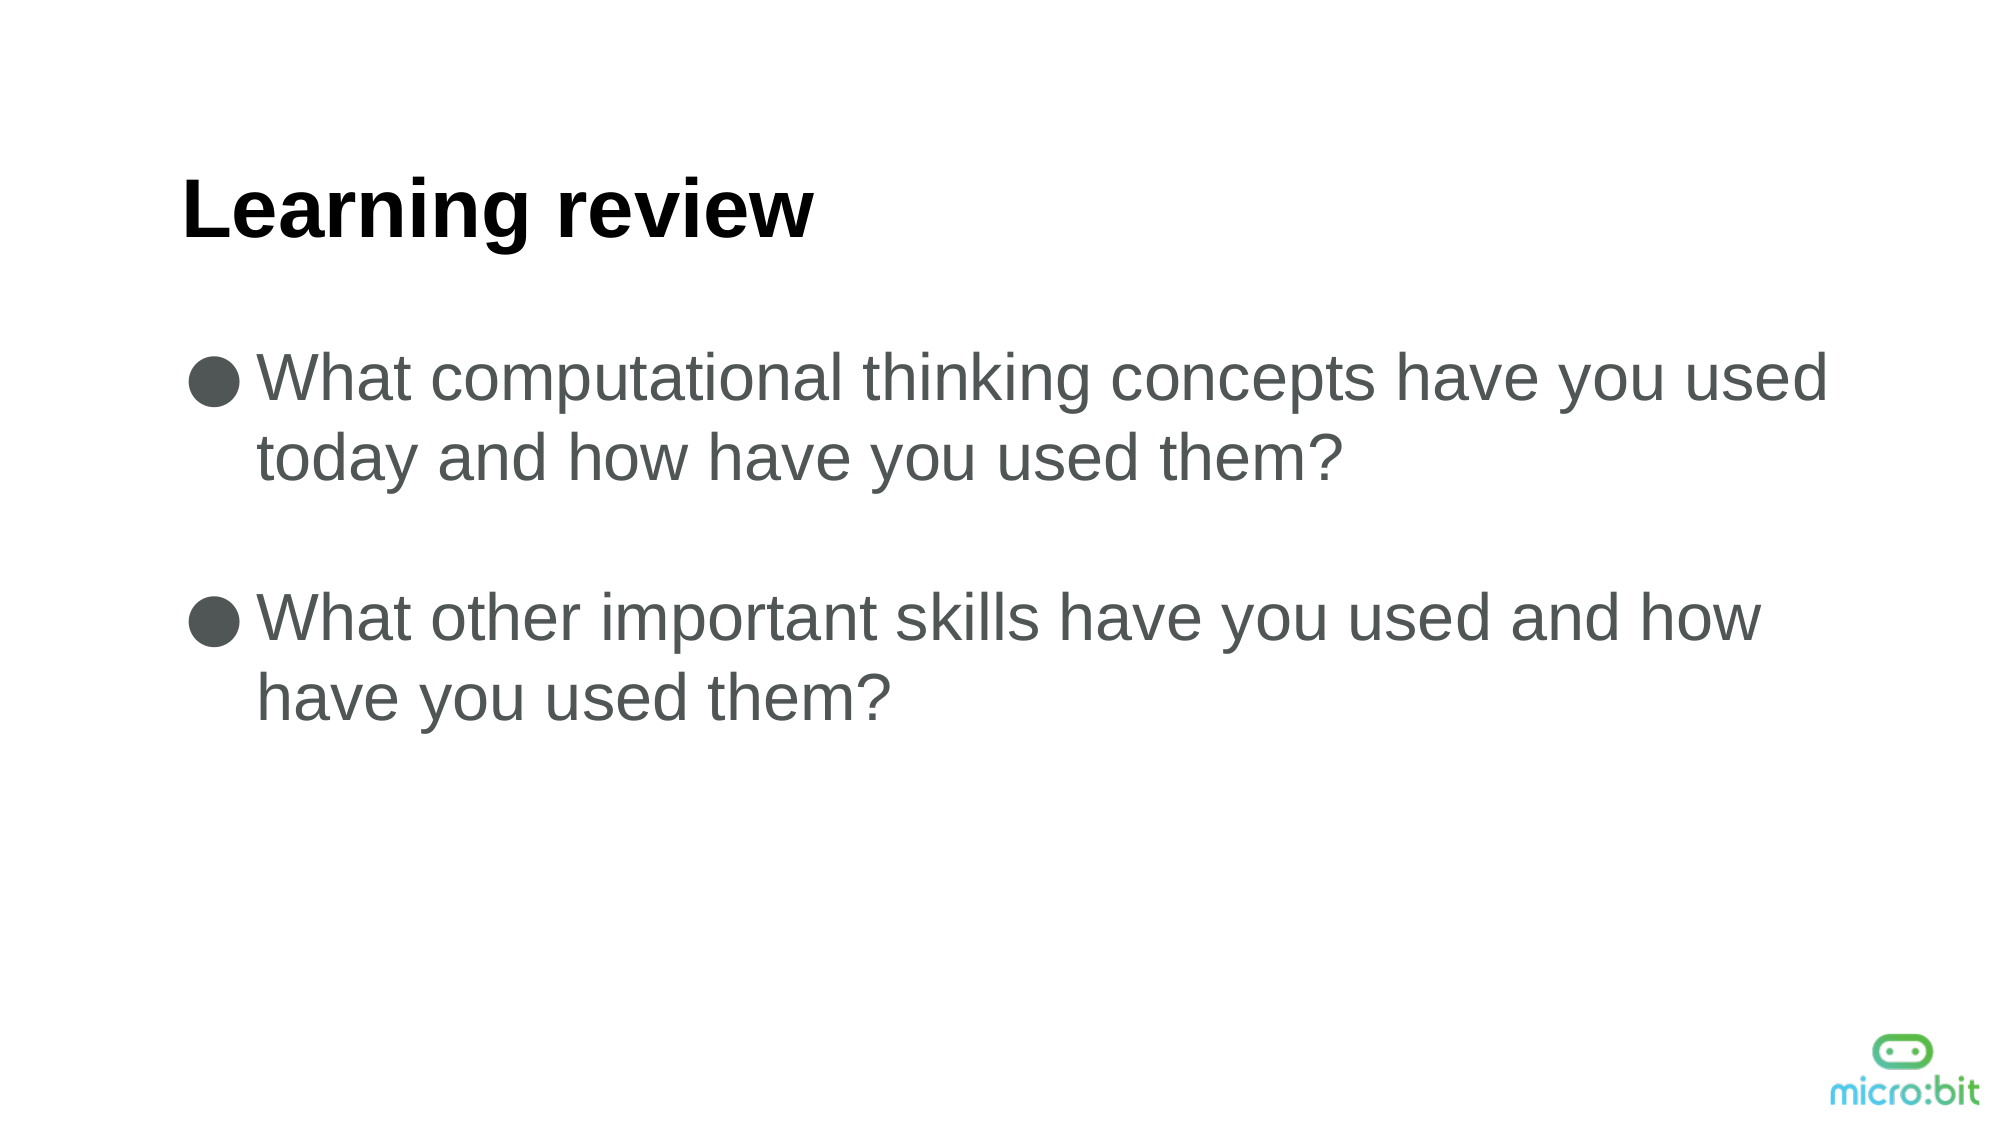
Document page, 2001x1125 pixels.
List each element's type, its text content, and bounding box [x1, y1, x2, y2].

picture [1830, 1029, 1980, 1106]
text_box Learning review What computational thinking concepts have you used today and how have you used them? What other important skills have you used and how have you used them? [166, 60, 1918, 884]
